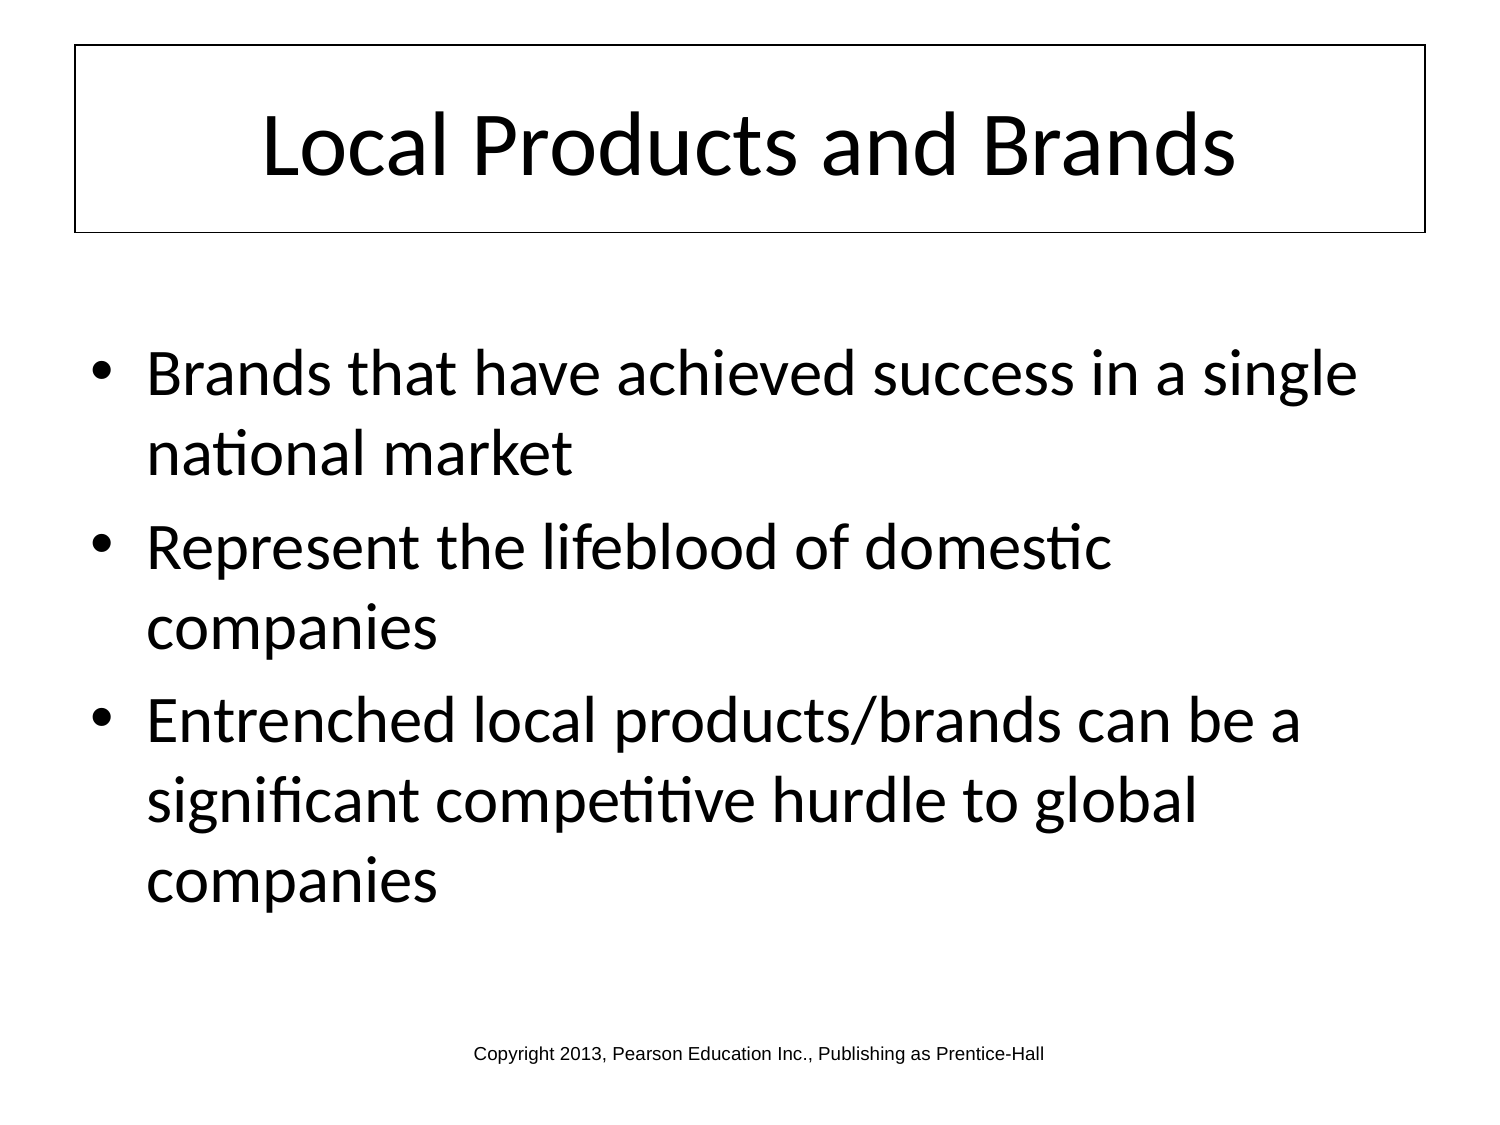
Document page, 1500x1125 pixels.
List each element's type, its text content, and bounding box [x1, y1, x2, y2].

list Brands that have achieved success in a single national market Represent the lifeblood of domestic companies Entrenched local products/brands can be a significant competitive hurdle to global companies [74, 321, 1426, 1006]
title Local Products and Brands [74, 44, 1426, 233]
text_box Copyright 2013, Pearson Education Inc., Publishing as Prentice-Hall [459, 1033, 1059, 1094]
